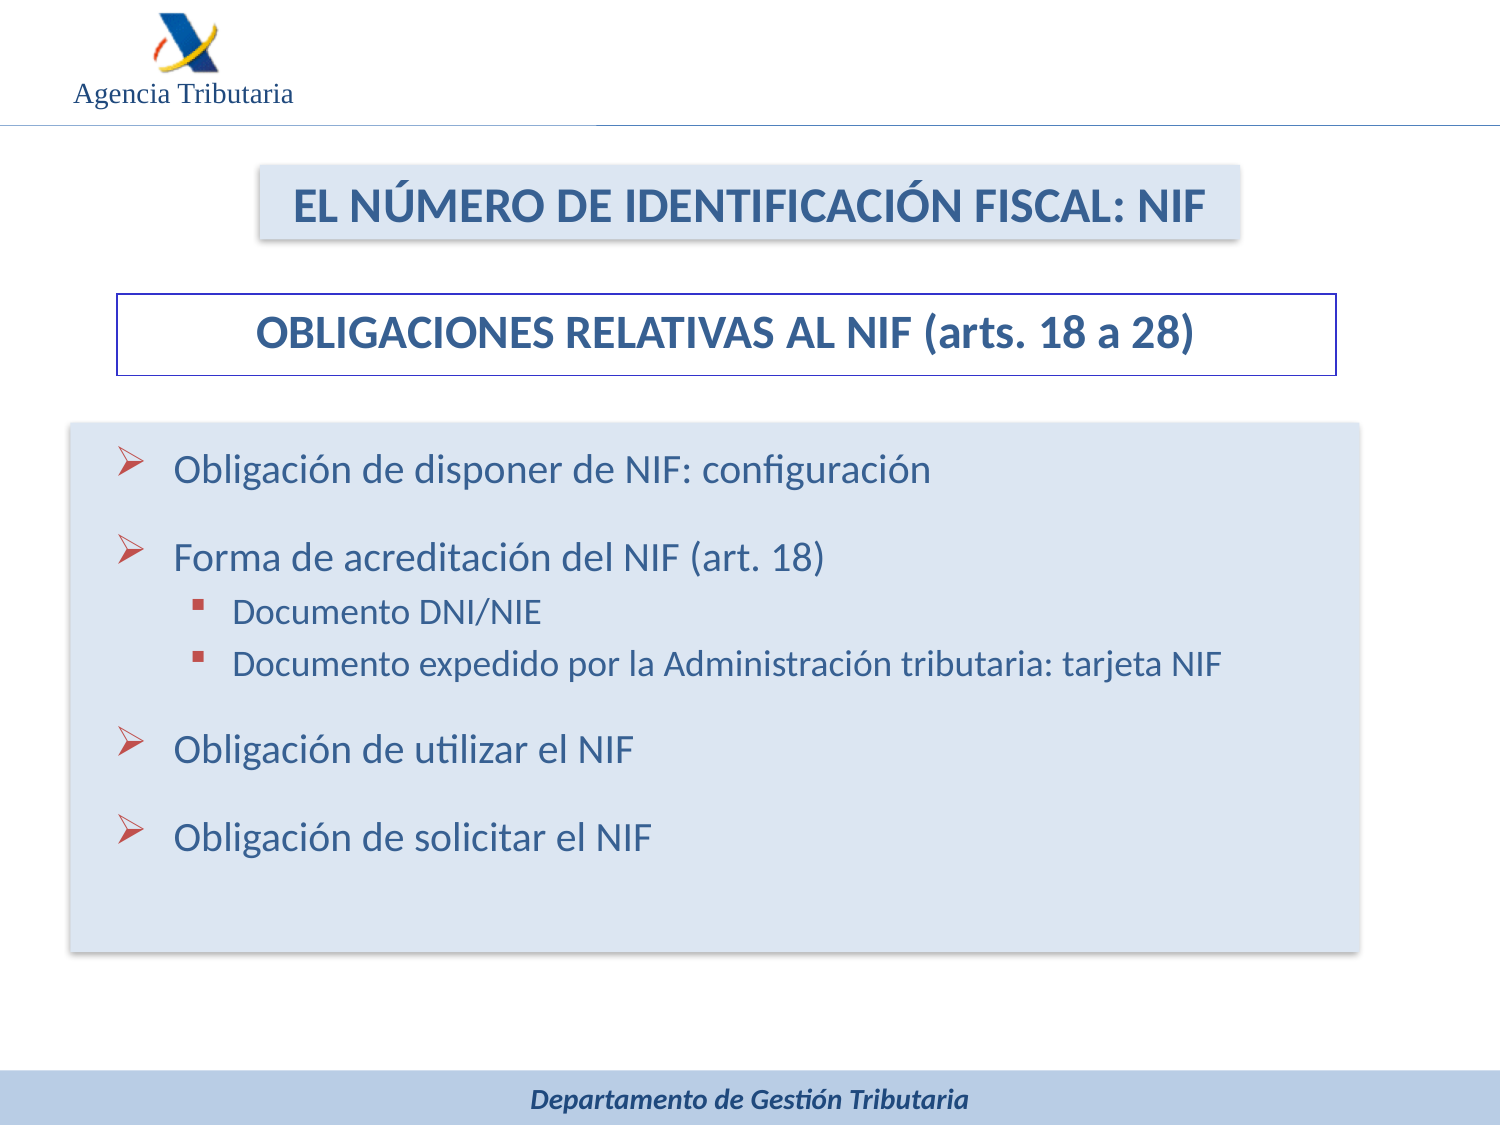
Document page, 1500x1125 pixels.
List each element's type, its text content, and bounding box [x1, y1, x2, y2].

text_box OBLIGACIONES RELATIVAS AL NIF (arts. 18 a 28) [117, 293, 1336, 376]
picture [155, 14, 219, 72]
text_box Obligación de disponer de NIF: configuración Forma de acreditación del NIF (art. 18) Documento DNI/NIE Documento expedido por la Administración tributaria: tarjeta NIF Obligación de utilizar el NIF Obligación de solicitar el NIF [99, 434, 1317, 917]
text_box [70, 422, 1360, 953]
text_box EL NÚMERO DE IDENTIFICACIÓN FISCAL: NIF [259, 164, 1241, 240]
